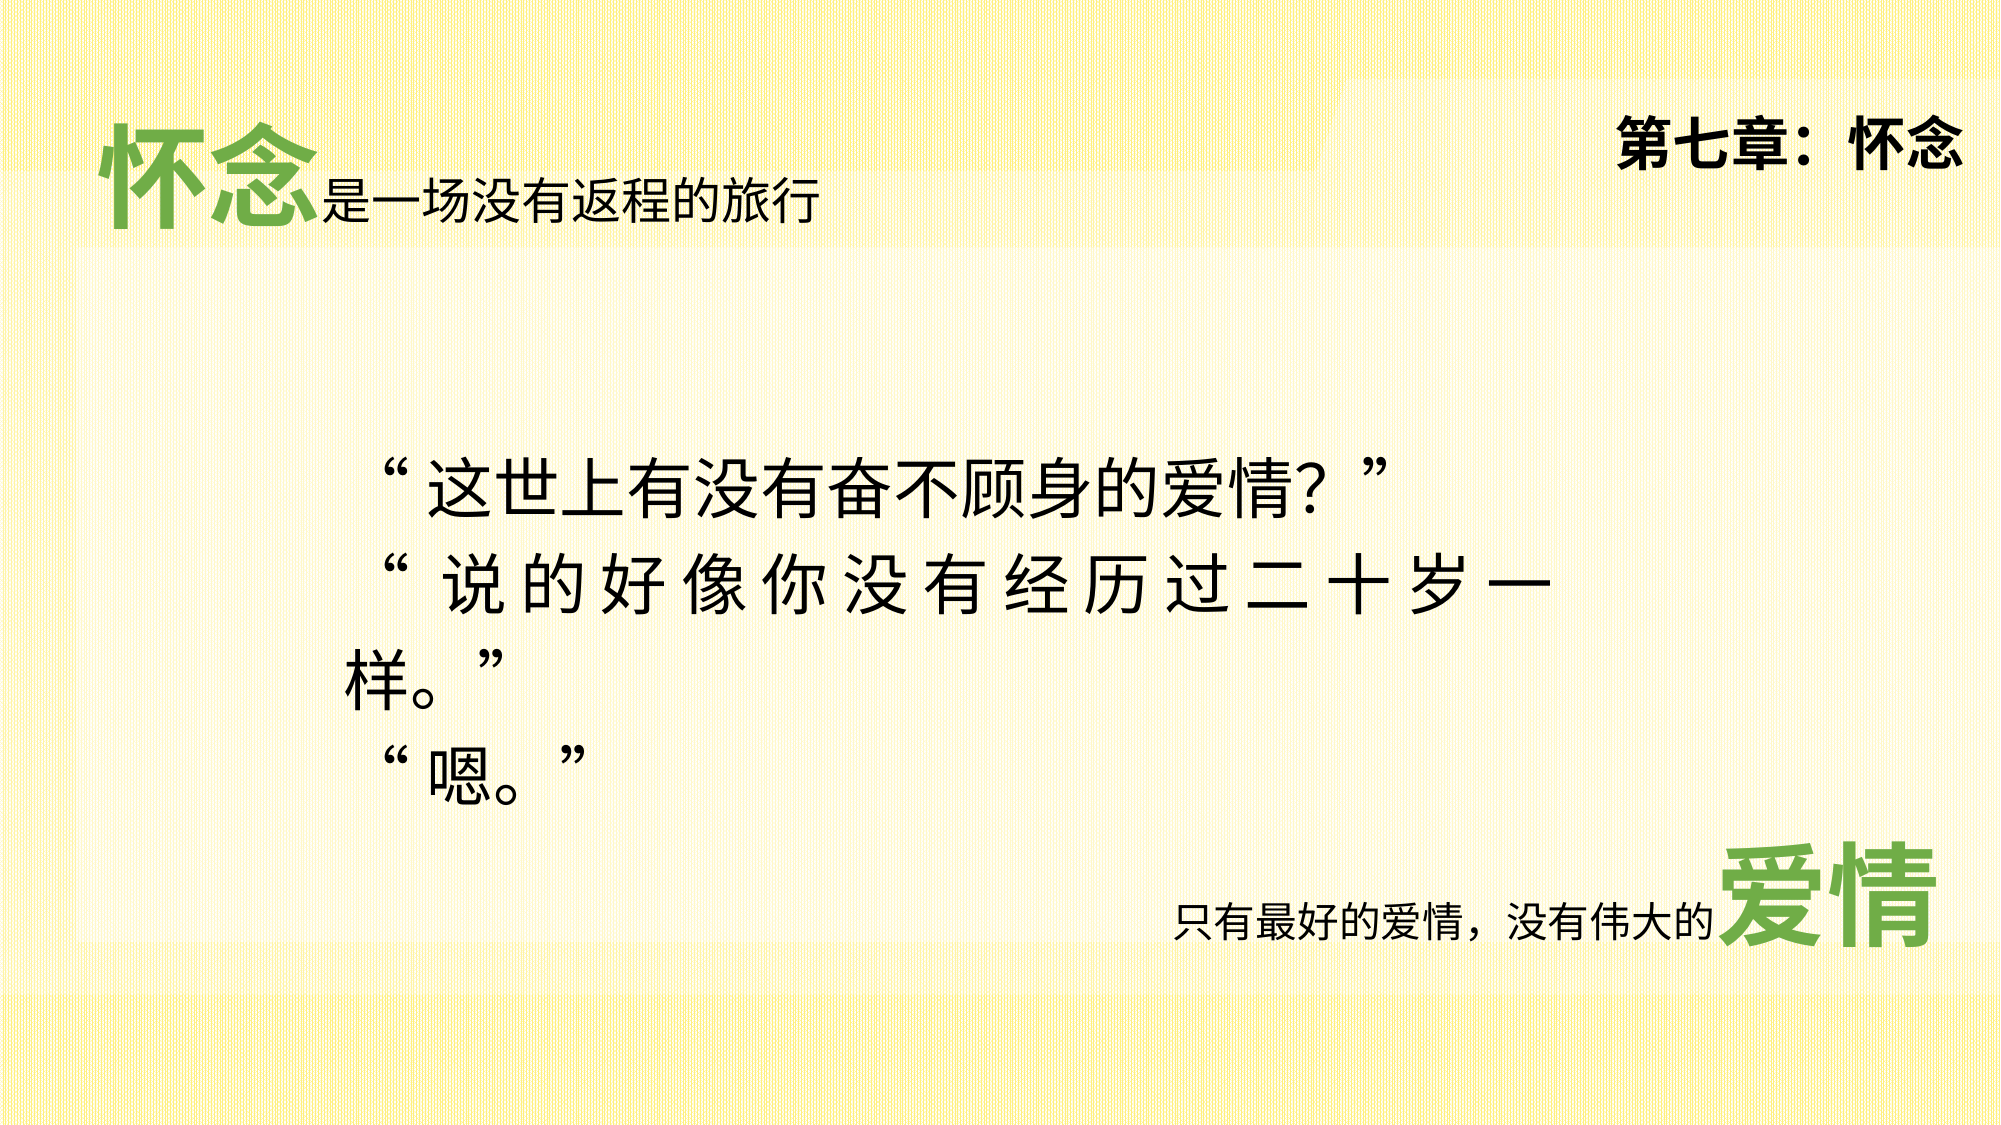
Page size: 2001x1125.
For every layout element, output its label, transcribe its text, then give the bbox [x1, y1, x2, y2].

text_box “这世上有没有奋不顾身的爱情？” “说的好像你没有经历过二十岁一样。” “嗯。” [329, 423, 1568, 822]
text_box 怀念是一场没有返程的旅行 [81, 99, 920, 250]
text_box 只有最好的爱情，没有伟大的爱情 [1157, 817, 1978, 967]
text_box 第七章：怀念 [1599, 99, 2000, 185]
